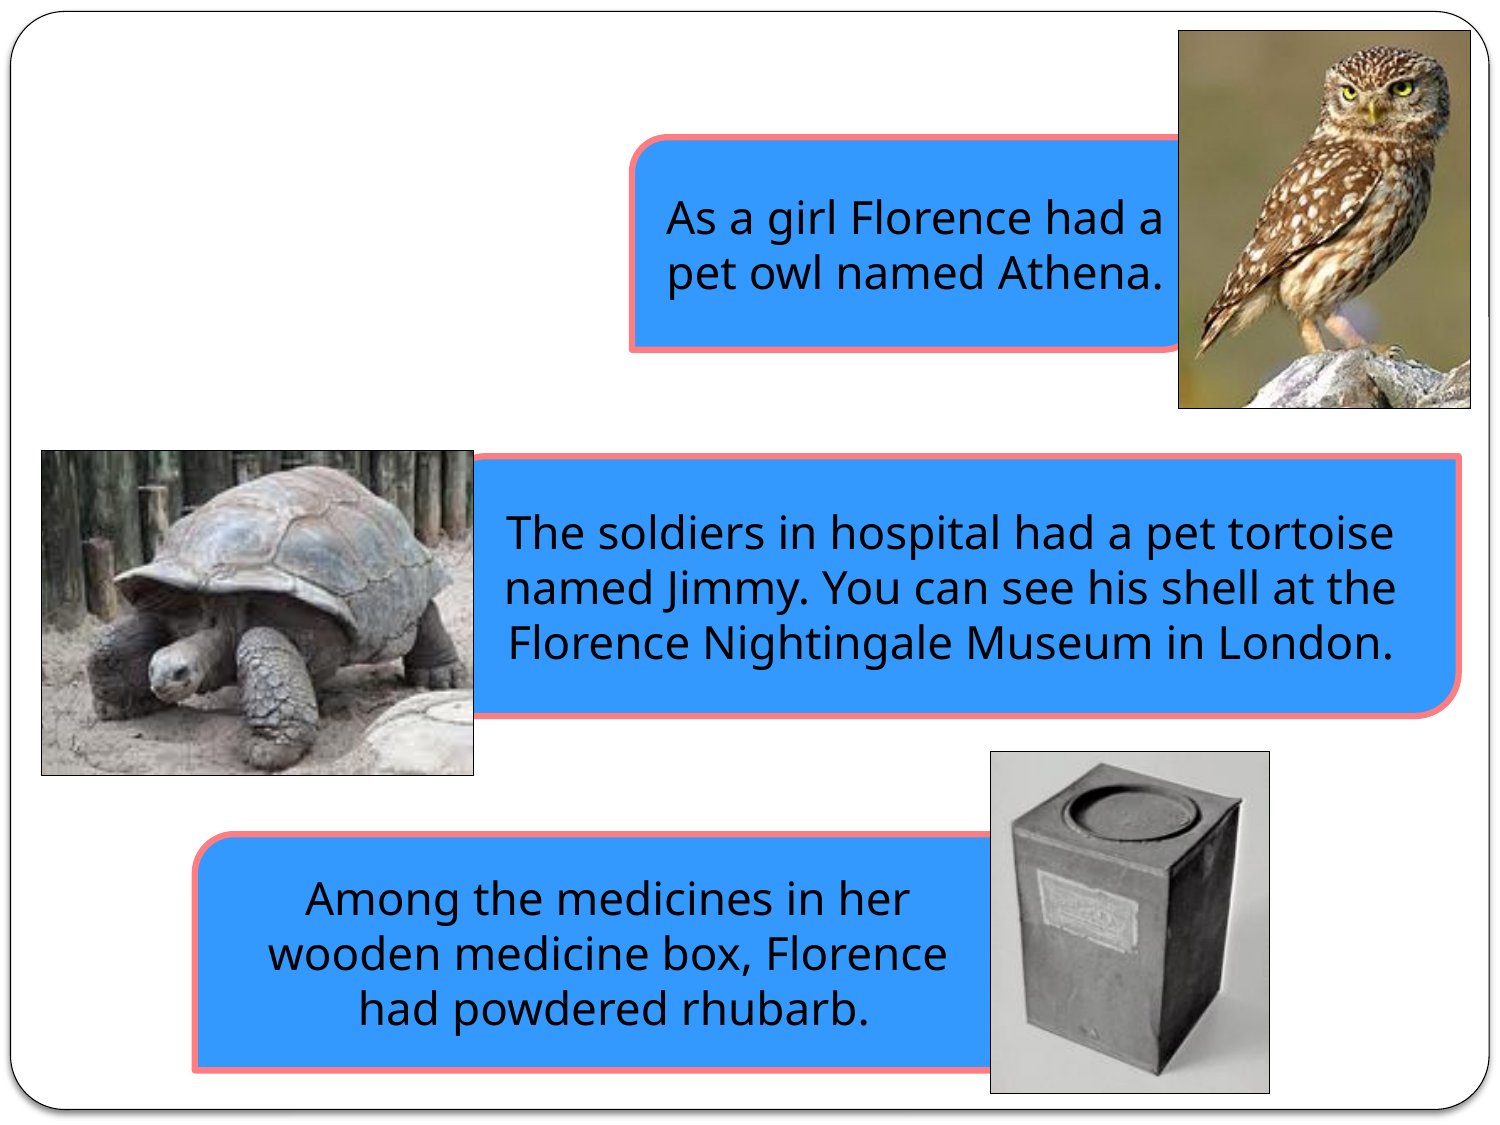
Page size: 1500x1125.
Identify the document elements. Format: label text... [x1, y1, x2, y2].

text_box Among the medicines in her wooden medicine box, Florence had powdered rhubarb. [193, 833, 983, 1072]
text_box The soldiers in hospital had a pet tortoise named Jimmy. You can see his shell at the Florence Nightingale Museum in London. [478, 455, 1460, 718]
text_box As a girl Florence had a pet owl named Athena. [630, 136, 1172, 351]
picture [989, 751, 1270, 1095]
picture [40, 450, 474, 776]
picture [1178, 30, 1471, 410]
